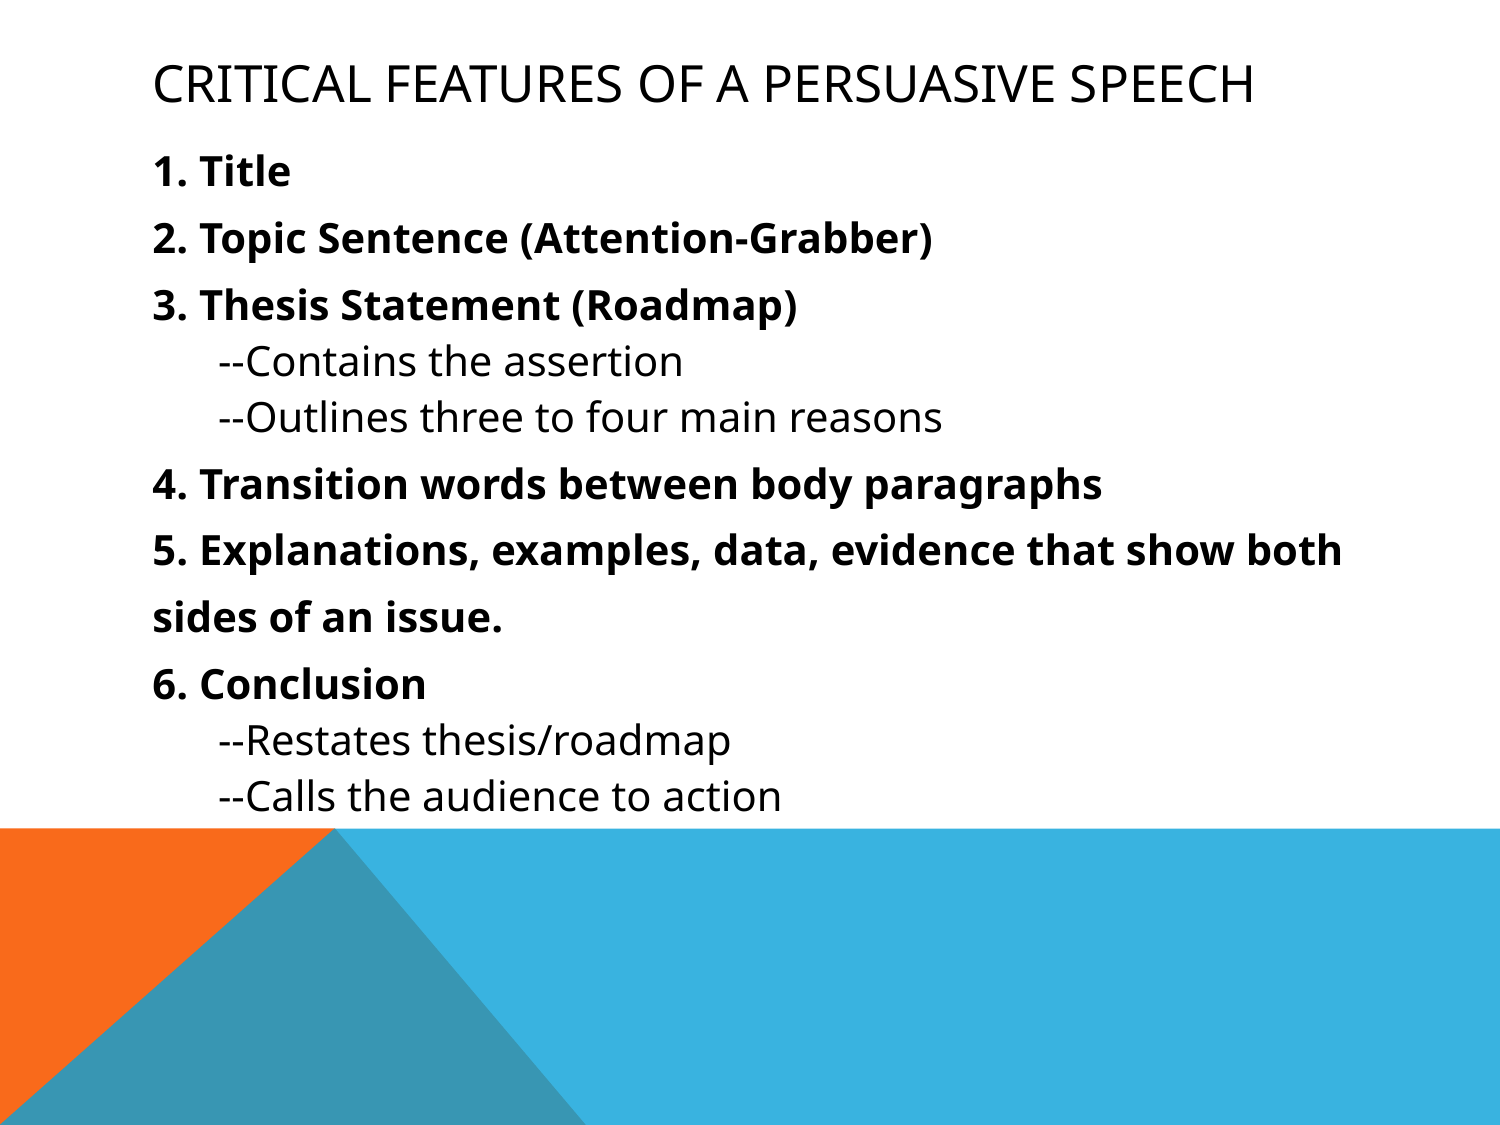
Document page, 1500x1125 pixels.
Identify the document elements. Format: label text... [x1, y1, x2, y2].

list 1. Title 2. Topic Sentence (Attention-Grabber) 3. Thesis Statement (Roadmap) --Contains the assertion --Outlines three to four main reasons 4. Transition words between body paragraphs 5. Explanations, examples, data, evidence that show both sides of an issue. 6. Conclusion --Restates thesis/roadmap --Calls the audience to action [137, 137, 1372, 725]
title Critical Features of a Persuasive Speech [137, 37, 1372, 128]
